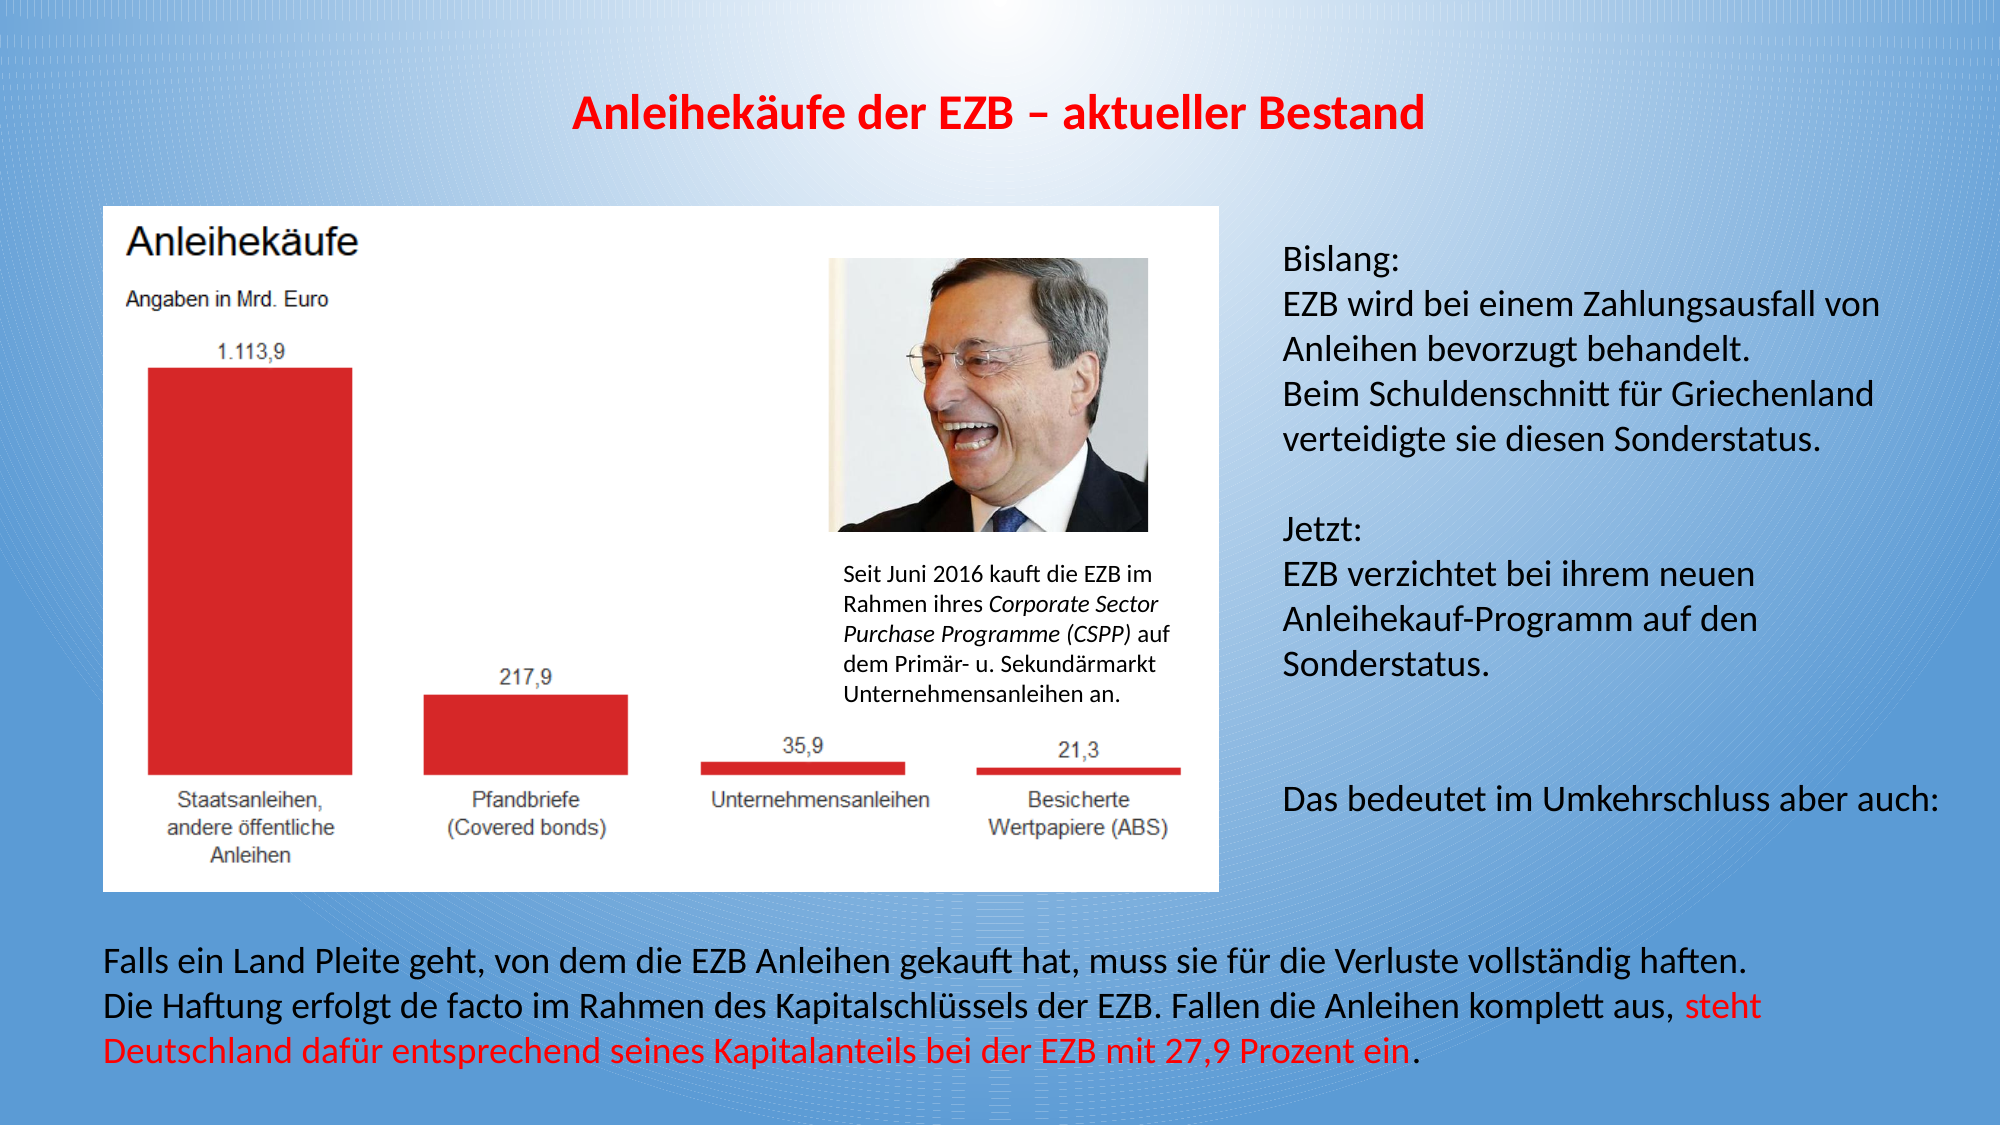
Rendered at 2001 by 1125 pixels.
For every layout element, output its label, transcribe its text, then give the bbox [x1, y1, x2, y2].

text_box Bislang: EZB wird bei einem Zahlungsausfall von Anleihen bevorzugt behandelt. Beim Schuldenschnitt für Griechenland verteidigte sie diesen Sonderstatus. Jetzt: EZB verzichtet bei ihrem neuen Anleihekauf-Programm auf den Sonderstatus. Das bedeutet im Umkehrschluss aber auch: [1267, 226, 1962, 827]
text_box Anleihekäufe der EZB – aktueller Bestand [265, 71, 1734, 147]
picture [103, 206, 1219, 892]
text_box Falls ein Land Pleite geht, von dem die EZB Anleihen gekauft hat, muss sie für die Verluste vollständig haften. Die Haftung erfolgt de facto im Rahmen des Kapitalschlüssels der EZB. Fallen die Anleihen komplett aus, steht Deutschland dafür entsprechend seines Kapitalanteils bei der EZB mit 27,9 Prozent ein. [88, 928, 1849, 1079]
